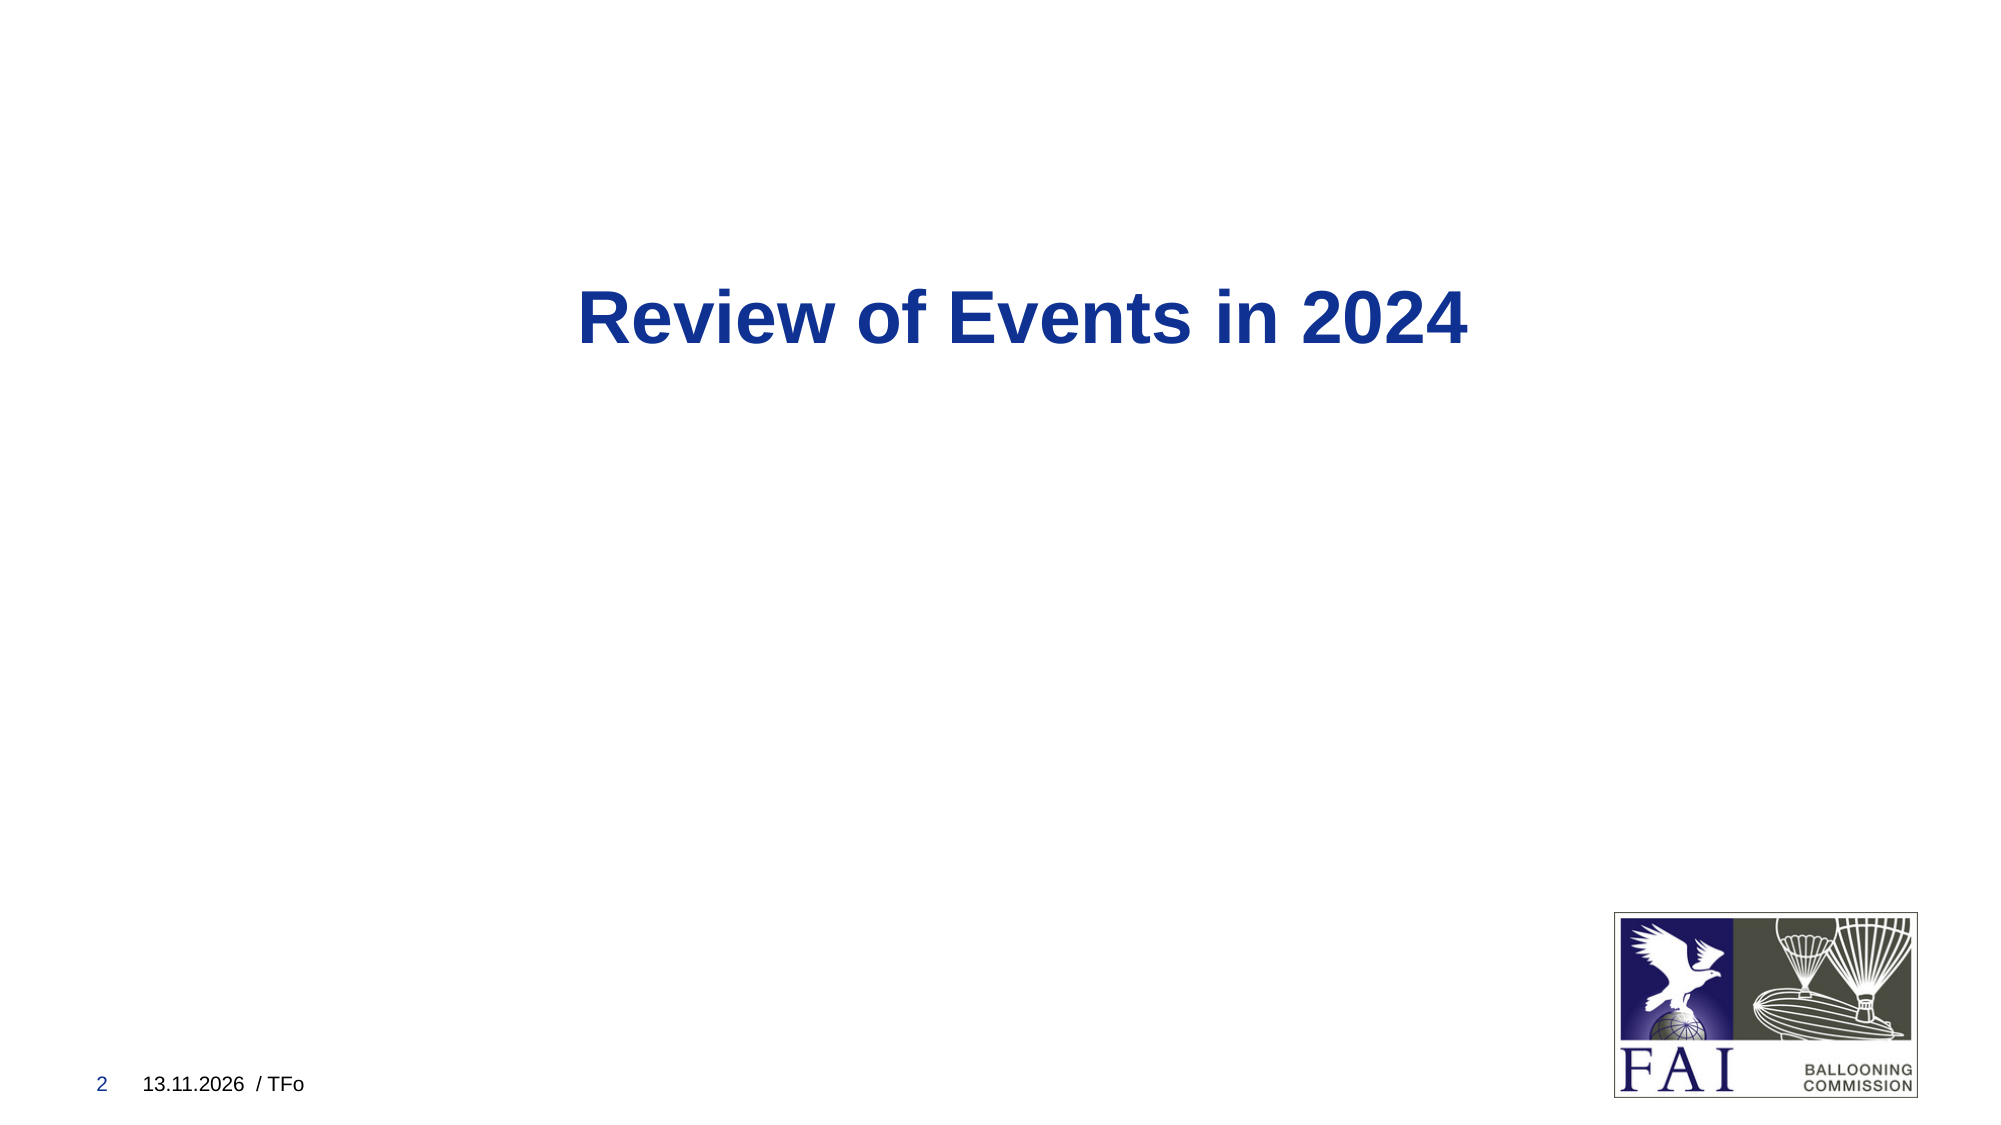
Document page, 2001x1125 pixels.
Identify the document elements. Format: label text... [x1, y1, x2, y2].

title Review of Events in 2024 [119, 273, 1927, 360]
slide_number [143, 1070, 256, 1125]
picture [1614, 912, 1918, 1098]
footer / TFo [256, 1070, 407, 1125]
slide_number 2 [96, 1070, 143, 1125]
